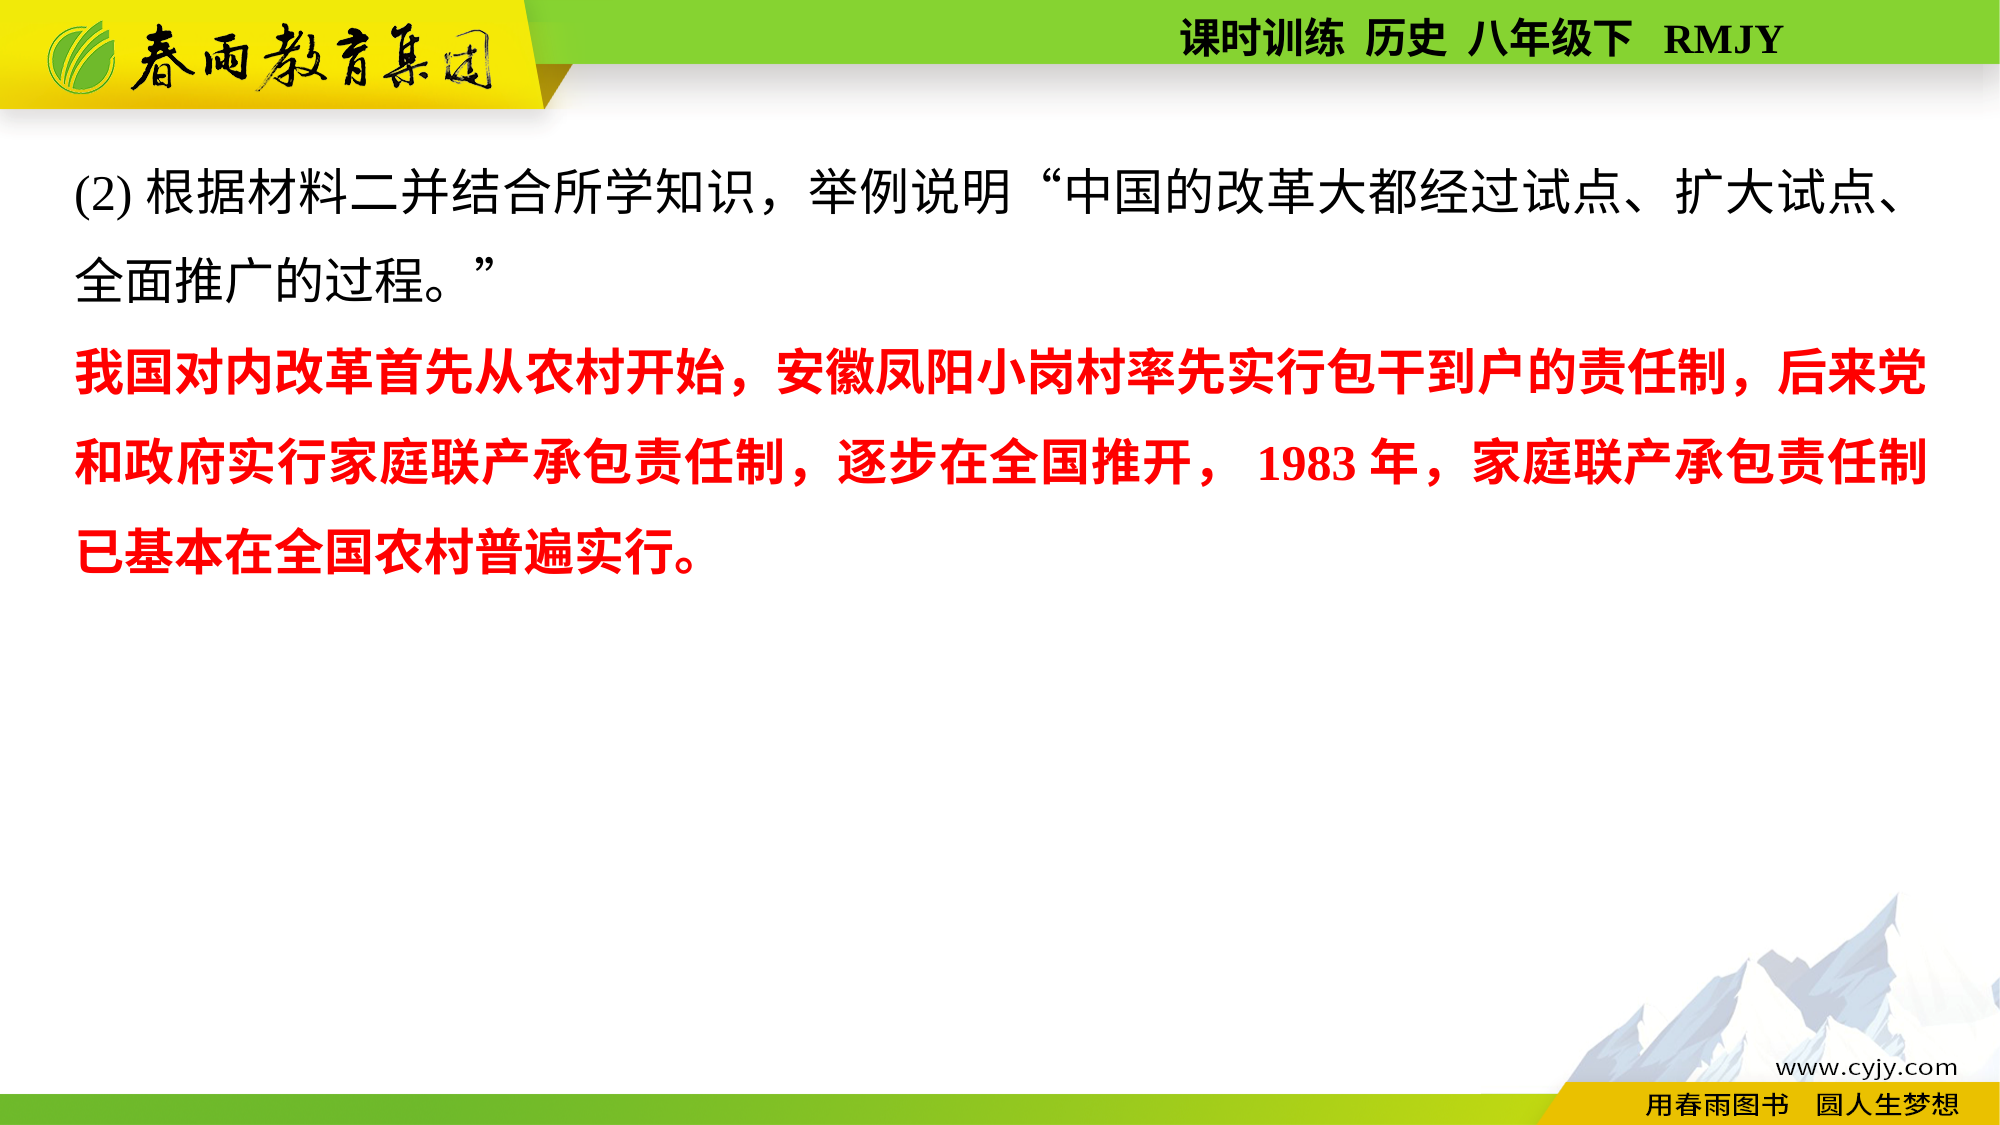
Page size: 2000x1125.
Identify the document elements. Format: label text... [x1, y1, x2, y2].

text_box 我国对内改革首先从农村开始，安徽凤阳小岗村率先实行包干到户的责任制，后来党和政府实行家庭联产承包责任制，逐步在全国推开，1983年，家庭联产承包责任制已基本在全国农村普遍实行。 [59, 302, 1944, 588]
list (2)根据材料二并结合所学知识，举例说明“中国的改革大都经过试点、扩大试点、全面推广的过程。” [59, 122, 1944, 302]
picture [0, 0, 2000, 1125]
